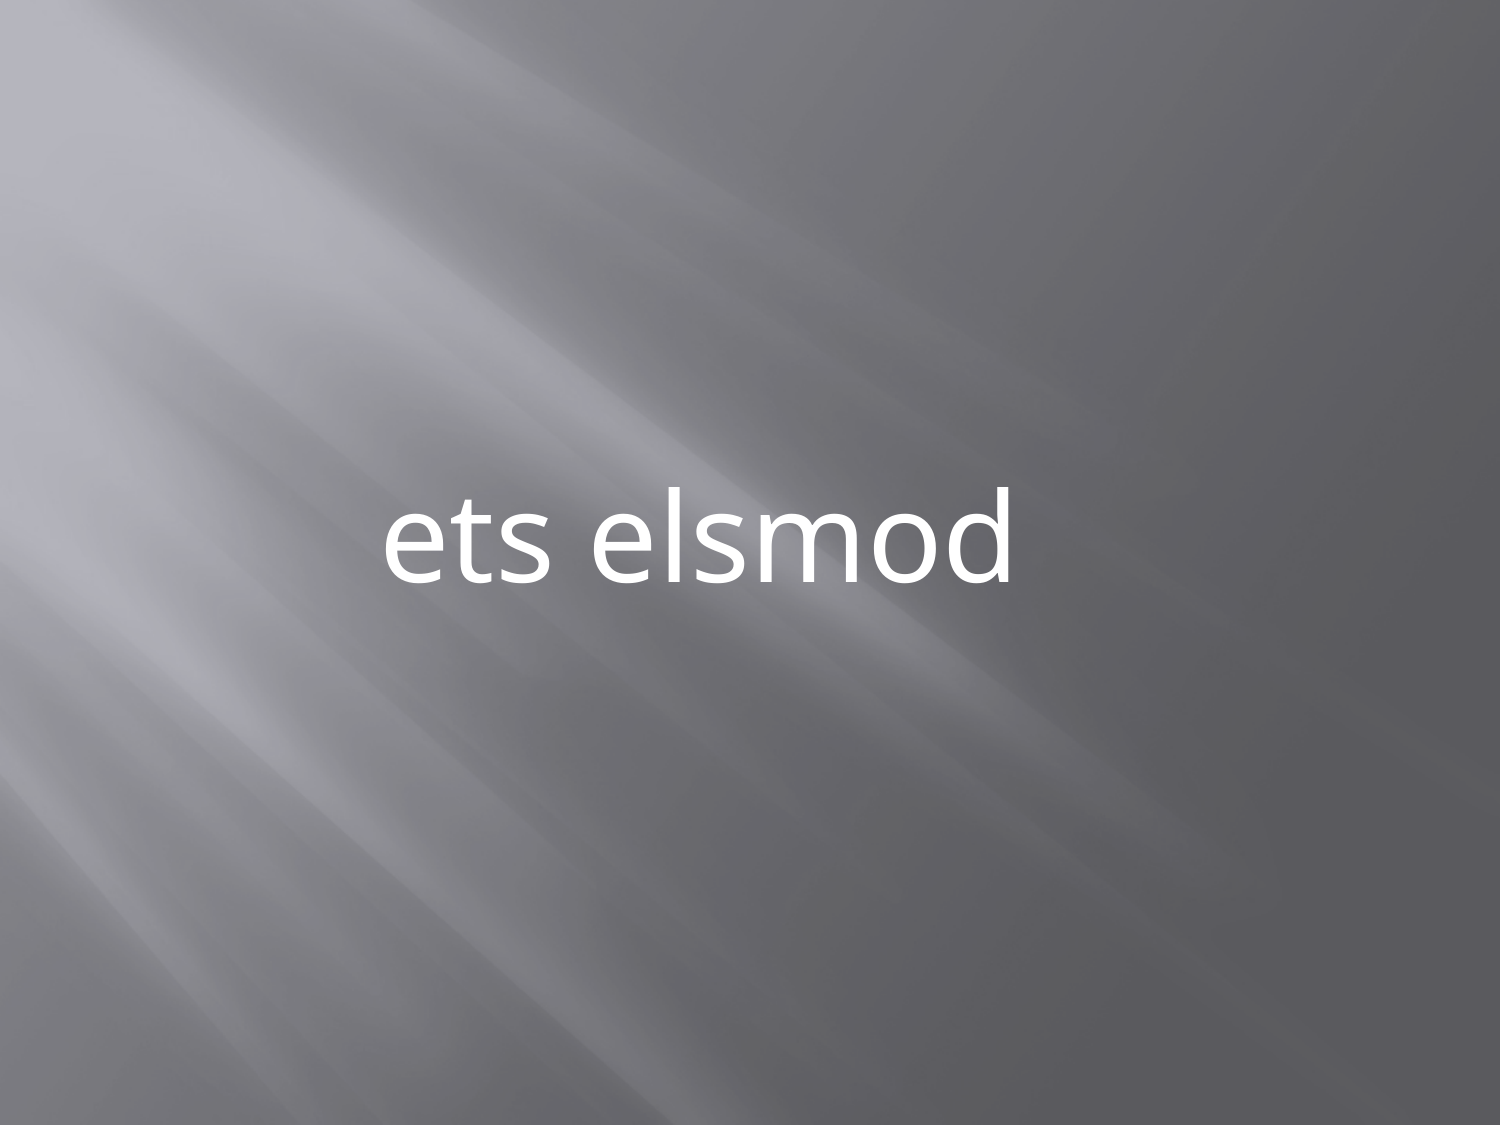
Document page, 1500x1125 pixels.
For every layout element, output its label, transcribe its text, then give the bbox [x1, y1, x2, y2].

text_box ets elsmod [324, 449, 1075, 615]
